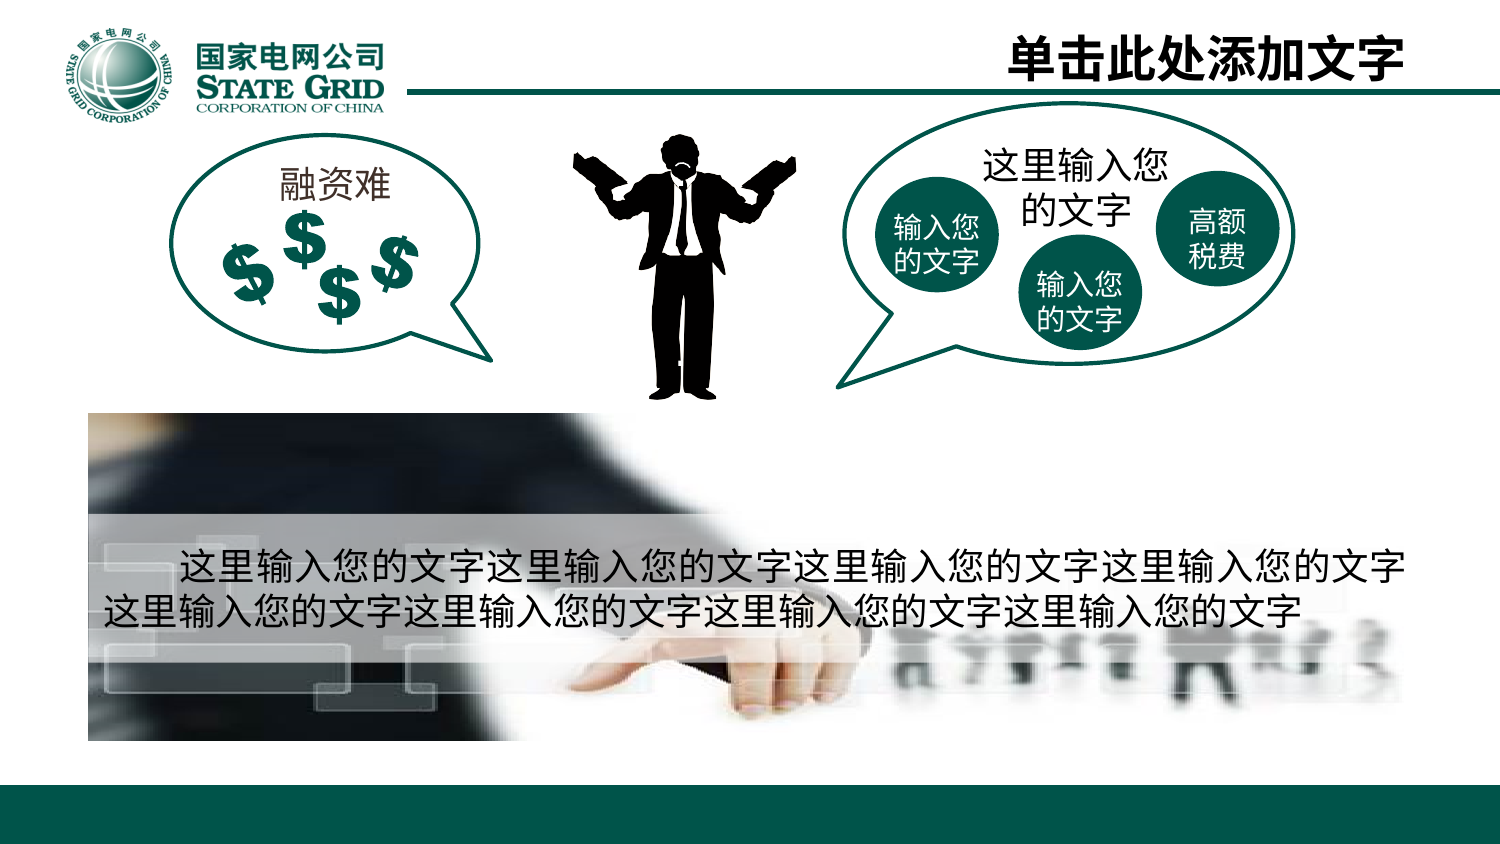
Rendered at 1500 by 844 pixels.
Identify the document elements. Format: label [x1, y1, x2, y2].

text_box [844, 102, 1294, 365]
picture [66, 28, 384, 123]
text_box [572, 128, 798, 402]
picture [88, 412, 1424, 741]
text_box [170, 134, 479, 352]
